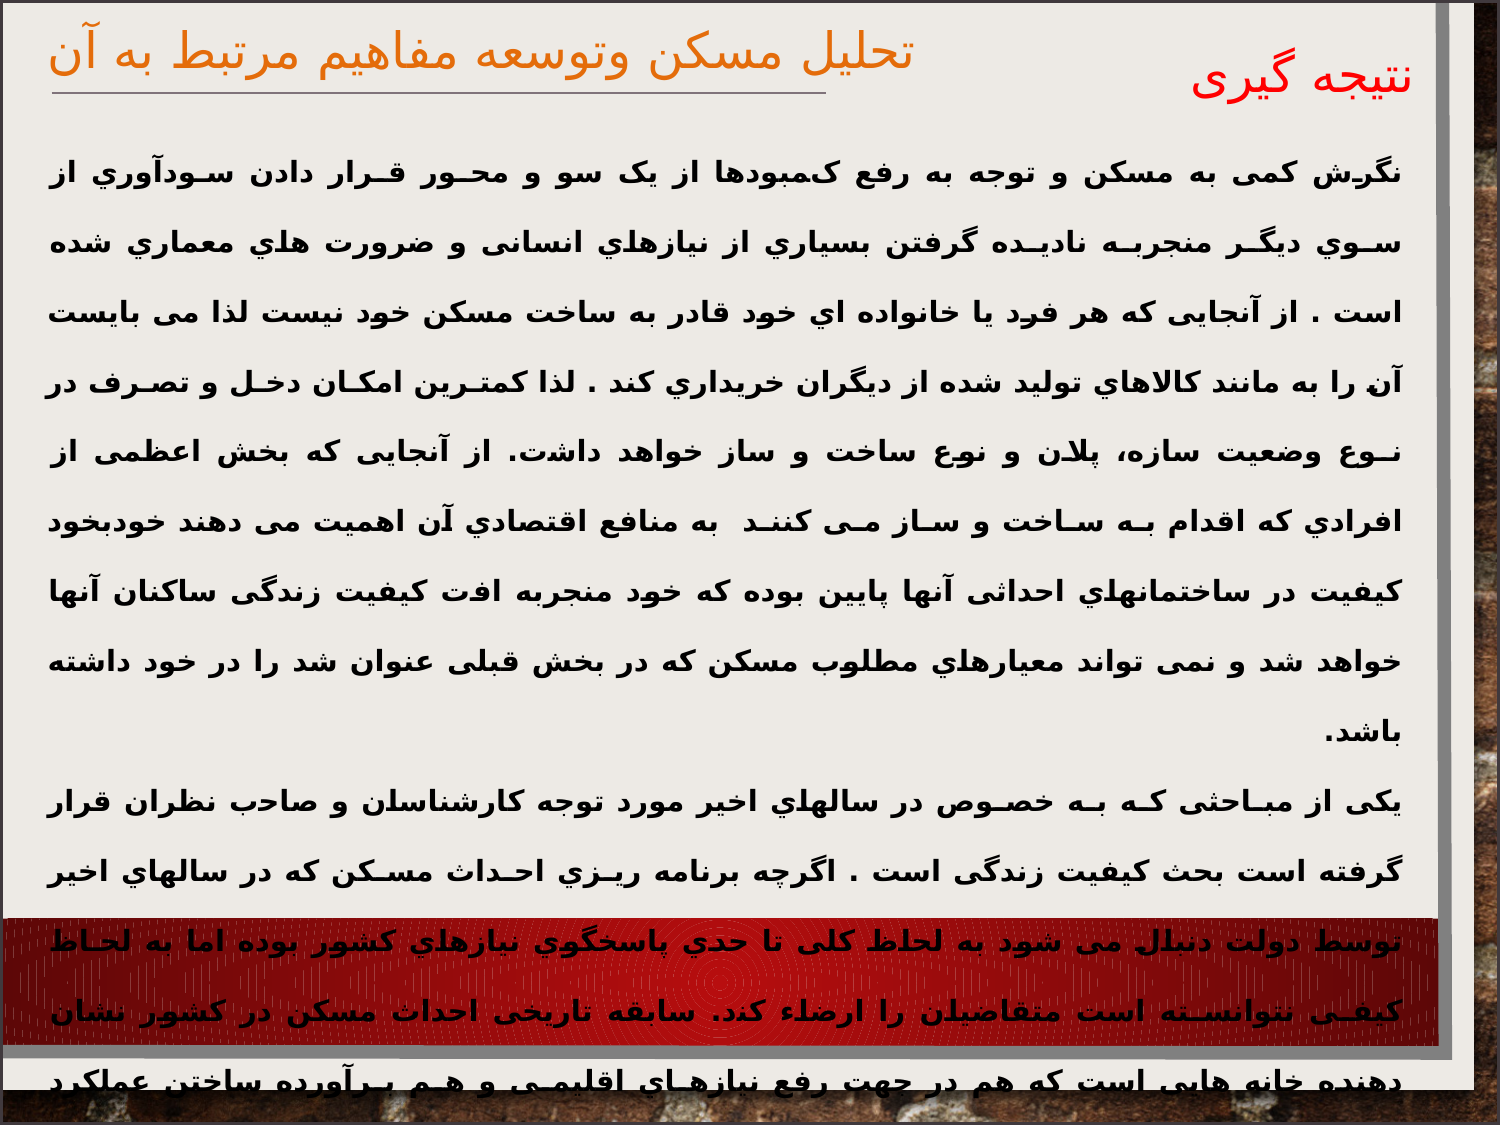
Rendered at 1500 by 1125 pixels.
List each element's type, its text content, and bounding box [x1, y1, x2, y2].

text_box [0, 0, 1500, 1125]
text_box ﻧﮕﺮش ﮐﻤﯽ ﺑﻪ ﻣﺴﮑﻦ و ﺗﻮﺟﻪ ﺑﻪ رﻓﻊ کﻤﺒﻮدﻫﺎ از ﯾﮏ ﺳﻮ و ﻣﺤـﻮر ﻗـﺮار دادن ﺳـﻮدآوري از ﺳـﻮي دﯾﮕـﺮ ﻣﻨﺠﺮﺑـﻪ ﻧﺎدﯾـﺪه ﮔﺮﻓﺘﻦ ﺑﺴﯿﺎري از ﻧﯿﺎزﻫﺎي اﻧﺴﺎﻧﯽ و ﺿﺮورت ﻫﺎي ﻣﻌﻤﺎري ﺷﺪه اﺳﺖ . از آﻧﺠﺎﯾﯽ ﮐﻪ ﻫﺮ ﻓﺮد ﯾﺎ ﺧﺎﻧﻮاده اي ﺧﻮد ﻗﺎدر ﺑﻪ ﺳﺎﺧﺖ ﻣﺴﮑﻦ ﺧﻮد ﻧﯿﺴﺖ ﻟﺬا ﻣﯽ ﺑﺎﯾﺴﺖ آن را ﺑﻪ ﻣﺎﻧﻨﺪ ﮐﺎﻻﻫﺎي ﺗﻮﻟﯿﺪ ﺷﺪه از دﯾﮕﺮان ﺧﺮﯾﺪاري ﮐﻨﺪ . ﻟﺬا ﮐﻤﺘـﺮﯾﻦ اﻣﮑـﺎن دﺧـﻞ و ﺗﺼـﺮف در ﻧـﻮع وﺿﻌﯿﺖ ﺳﺎزه، ﭘﻼن و ﻧﻮع ﺳﺎﺧﺖ و ﺳﺎز ﺧﻮاﻫﺪ داﺷت. از آﻧﺠﺎﯾﯽ ﮐﻪ ﺑﺨﺶ اﻋﻈﻤﯽ از اﻓﺮادي ﮐﻪ اﻗﺪام ﺑـﻪ ﺳـﺎﺧﺖ و ﺳـﺎز ﻣـﯽ ﮐﻨﻨـﺪ ﺑﻪ ﻣﻨﺎﻓﻊ اﻗﺘﺼﺎدي آن اﻫﻤﯿﺖ ﻣﯽ دﻫﻨﺪ ﺧﻮدﺑﺨﻮد ﮐﯿﻔﯿﺖ در ﺳﺎﺧﺘﻤﺎﻧﻬﺎي اﺣﺪاﺛﯽ آﻧﻬﺎ ﭘﺎﯾﯿﻦ ﺑﻮده ﮐﻪ ﺧﻮد ﻣﻨﺠﺮﺑﻪ اﻓت ﮐﯿﻔﯿﺖ زﻧﺪﮔﯽ ﺳﺎﮐﻨﺎن آﻧﻬﺎ ﺧﻮاﻫﺪ ﺷﺪ و ﻧﻤﯽ ﺗﻮاﻧﺪ ﻣﻌﯿﺎرﻫﺎي ﻣﻄﻠﻮب ﻣﺴﮑﻦ ﮐﻪ در ﺑﺨﺶ ﻗﺒﻠﯽ ﻋﻨﻮان ﺷﺪ را در ﺧﻮد داﺷﺘﻪ ﺑﺎﺷﺪ. ﯾﮑﯽ از ﻣﺒـﺎﺣﺜﯽ ﮐـﻪ ﺑـﻪ ﺧﺼـﻮص در ﺳﺎﻟﻬﺎي اﺧﯿﺮ ﻣﻮرد ﺗﻮﺟﻪ ﮐﺎرﺷﻨﺎﺳﺎن و ﺻﺎﺣب نظران ﻗﺮار ﮔﺮﻓﺘﻪ اﺳﺖ ﺑﺤﺚ ﮐﯿﻔﯿﺖ زﻧﺪﮔﯽ اﺳﺖ . اﮔﺮﭼﻪ ﺑﺮﻧﺎﻣﻪ رﯾـﺰي اﺣـﺪاث ﻣﺴـﮑﻦ ﮐﻪ در ﺳﺎﻟﻬﺎي اﺧﯿﺮ ﺗﻮﺳﻂ دوﻟﺖ دﻧﺒﺎل ﻣﯽ ﺷﻮد ﺑﻪ ﻟﺤﺎظ ﮐﻠﯽ ﺗﺎ ﺣﺪي ﭘﺎﺳﺨﮕﻮي ﻧﯿﺎزﻫﺎي ﮐﺸﻮر ﺑﻮده اﻣﺎ ﺑﻪ ﻟﺤـﺎظ ﮐﯿﻔـﯽ ﻧﺘﻮاﻧﺴـﺘﻪ اﺳﺖ ﻣﺘﻘﺎﺿﯿﺎن را ارﺿﺎء ﮐﻨد. ﺳﺎﺑﻘﻪ ﺗﺎرﯾﺨﯽ اﺣﺪاث ﻣﺴﮑﻦ در ﮐﺸﻮر ﻧﺸﺎن دﻫﻨﺪه ﺧﺎﻧﻪ ﻫﺎﯾﯽ اﺳﺖ ﮐﻪ ﻫﻢ در ﺟﻬﺖ رﻓﻊ ﻧﯿﺎزﻫـﺎي اﻗﻠﯿﻤـﯽ و ﻫـﻢ ﺑـﺮآورده ﺳﺎﺧﺘﻦ ﻋﻤﻠﮑﺮد ﻣﻮرد اﻧﺘﻈﺎر از ﯾﮏ ﻓﻀﺎ ﺳﺎﺧﺘﻪ ﺷﺪه اﻧﺪ اﻣﺎ در ﺳﺎل اﺧﯿﺮ ﮐﯿﻔﯿﺖ زﻧﺪﮔﯽ در ﻣﺴﺎﮐﻦ ﺳﺎﺧﺘﻪ ﺷﺪه ﺑﻪ ﺷﺪت ﭘـﺎﯾﯿﻦ آﻣﺪه اﺳﺖ . و از اﯾﻨﺮو تحقیق ﺣﺎﺿﺮ ﺑﻪ ﺗﺒﯿﯿﻦ اﺻﻮل و ﻣﻌﯿﺎرﻫﺎي ﮐﯿﻔﯽ ﻣﺴﮑﻦ ﻣﻄﻠﻮب ﭘﺮداﺧت و ﻋوﺎﻣـﻞ قلمرو ، اوریانتاسیون ، خلوت ، هویت ، راحتی ، دسترسی ، امنیت را ﺑﻪ ﻋﻨﻮان اﺻﻠﯽ ﺗﺮﯾﻦ اﯾﻦ ﻣﻌﯿﺎرﻫﺎ ﻣﻌﺮﻓﯽ ﮐﺮد. [31, 110, 1418, 1125]
text_box نتیجه گیری [1175, 34, 1430, 110]
